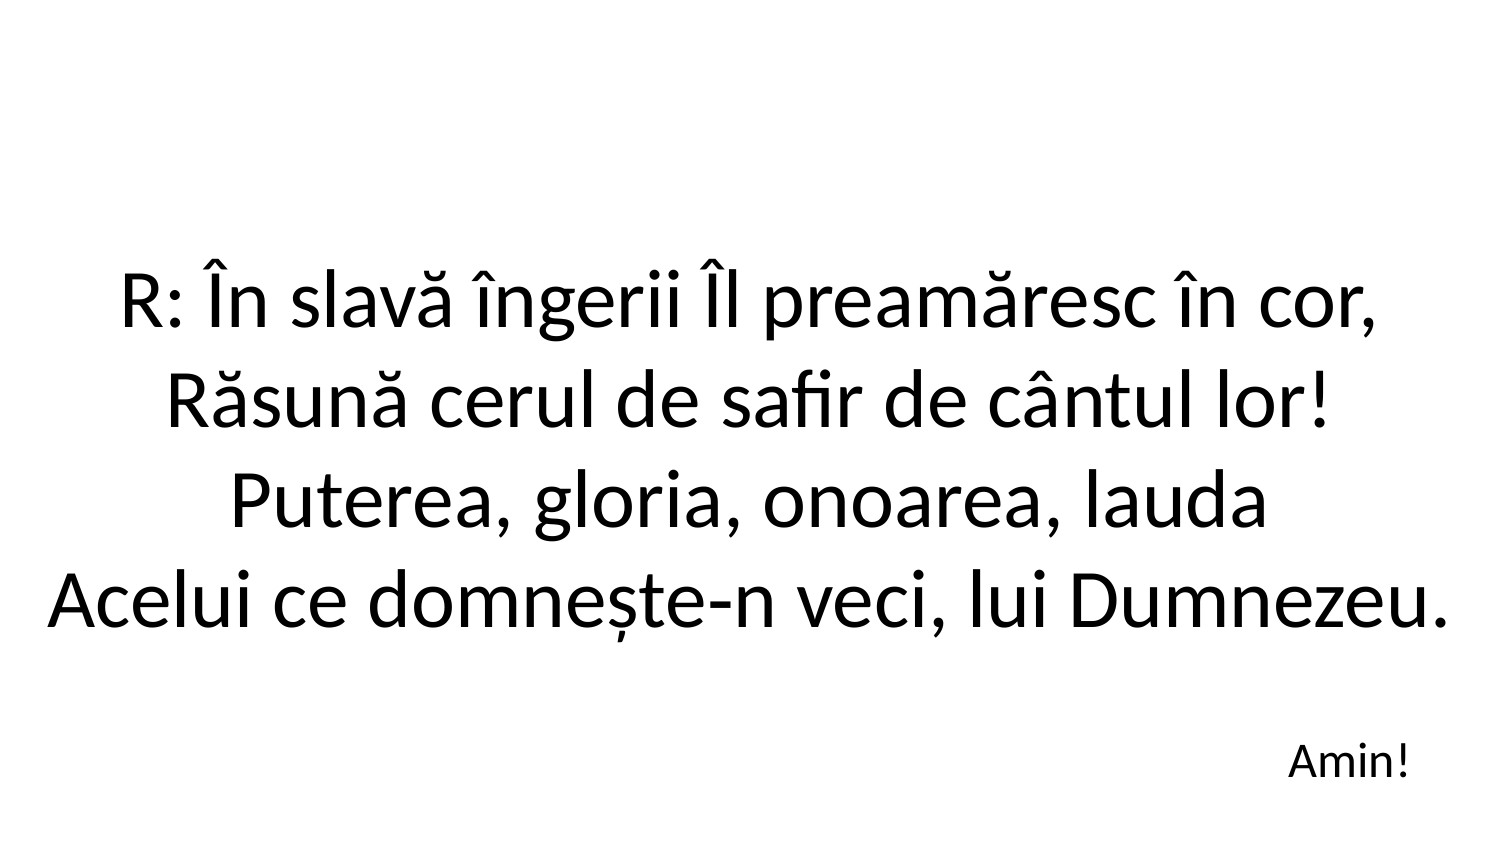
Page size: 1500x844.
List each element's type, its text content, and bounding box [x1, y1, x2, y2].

text_box Amin! [1273, 674, 1427, 795]
text_box R: În slavă îngerii Îl preamăresc în cor, Răsună cerul de safir de cântul lor! Puterea, gloria, onoarea, lauda Acelui ce domnește‑n veci, lui Dumnezeu. [32, 192, 1468, 652]
